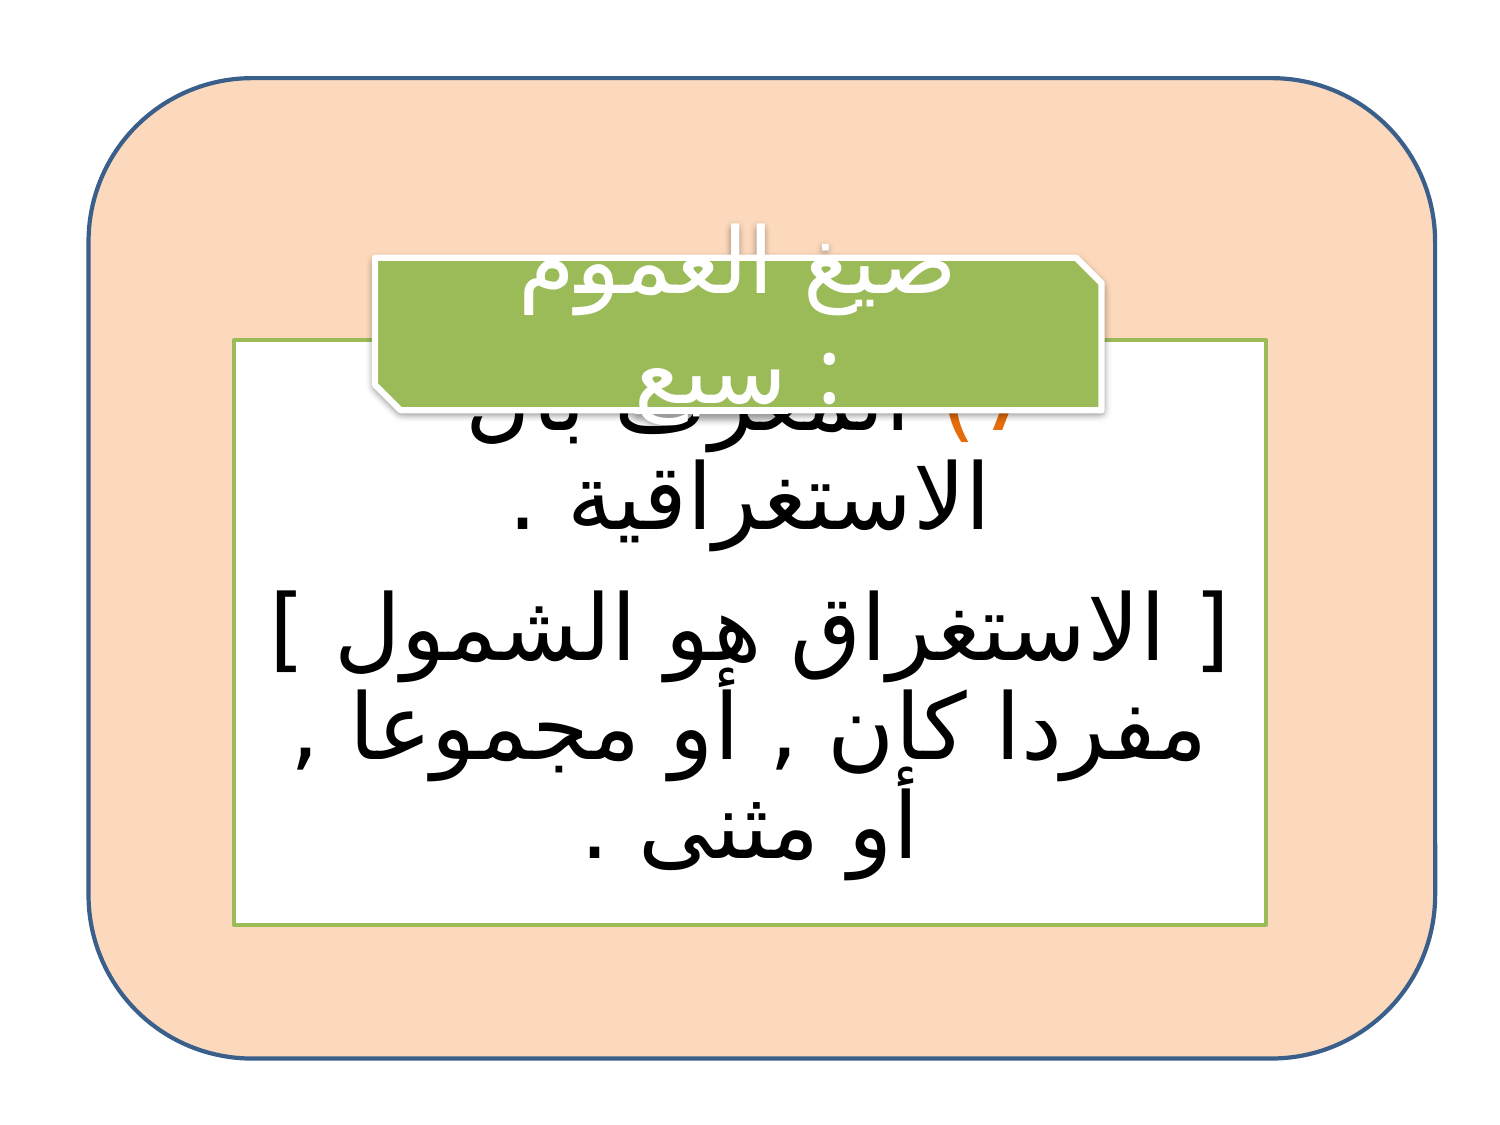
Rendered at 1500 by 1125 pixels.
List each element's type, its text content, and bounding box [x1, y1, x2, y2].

text_box صيغ العموم سبع : [371, 254, 1105, 338]
text_box [86, 76, 1438, 1061]
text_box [234, 339, 1266, 926]
